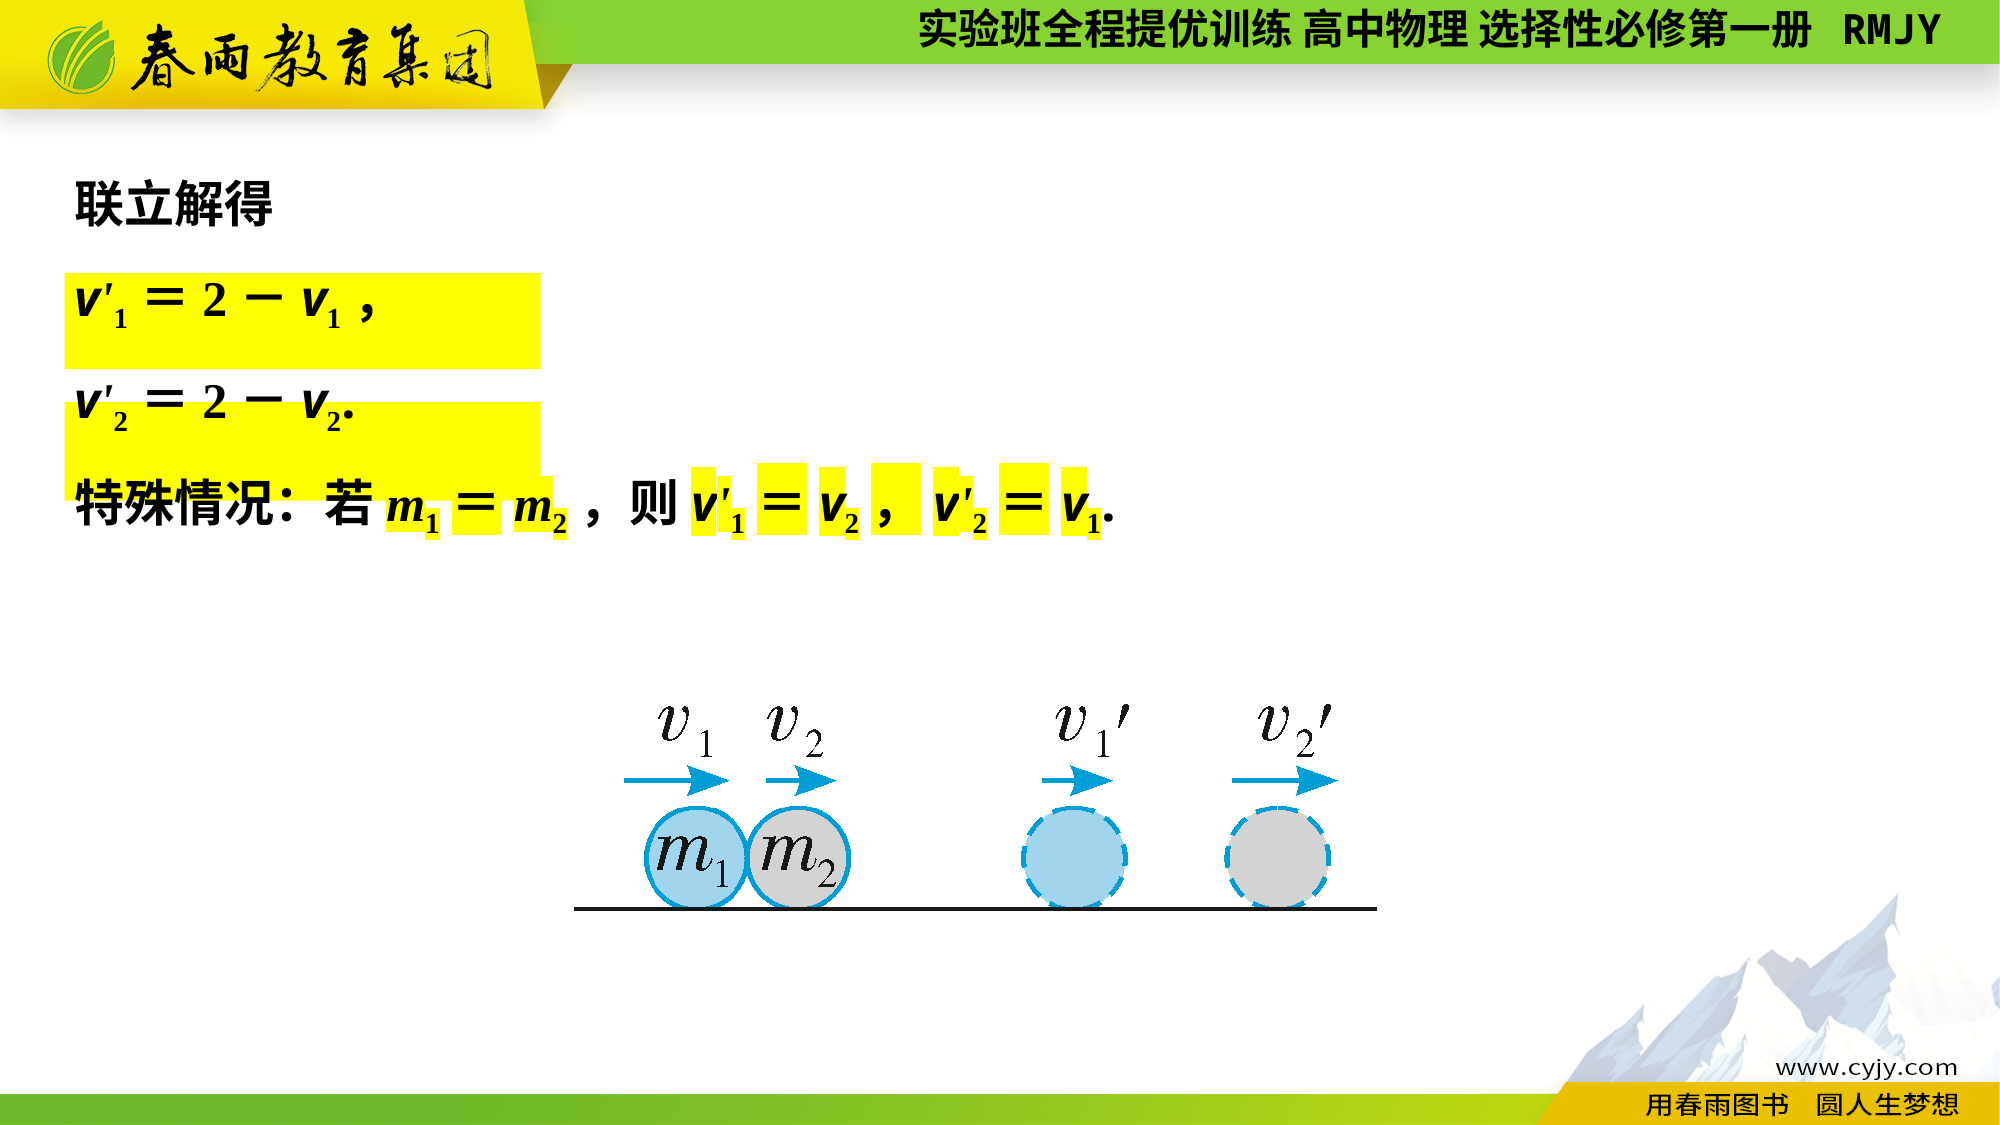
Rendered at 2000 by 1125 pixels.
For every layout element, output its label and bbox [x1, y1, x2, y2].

text_box [64, 402, 541, 501]
text_box [64, 273, 541, 370]
picture [0, 0, 2000, 1125]
